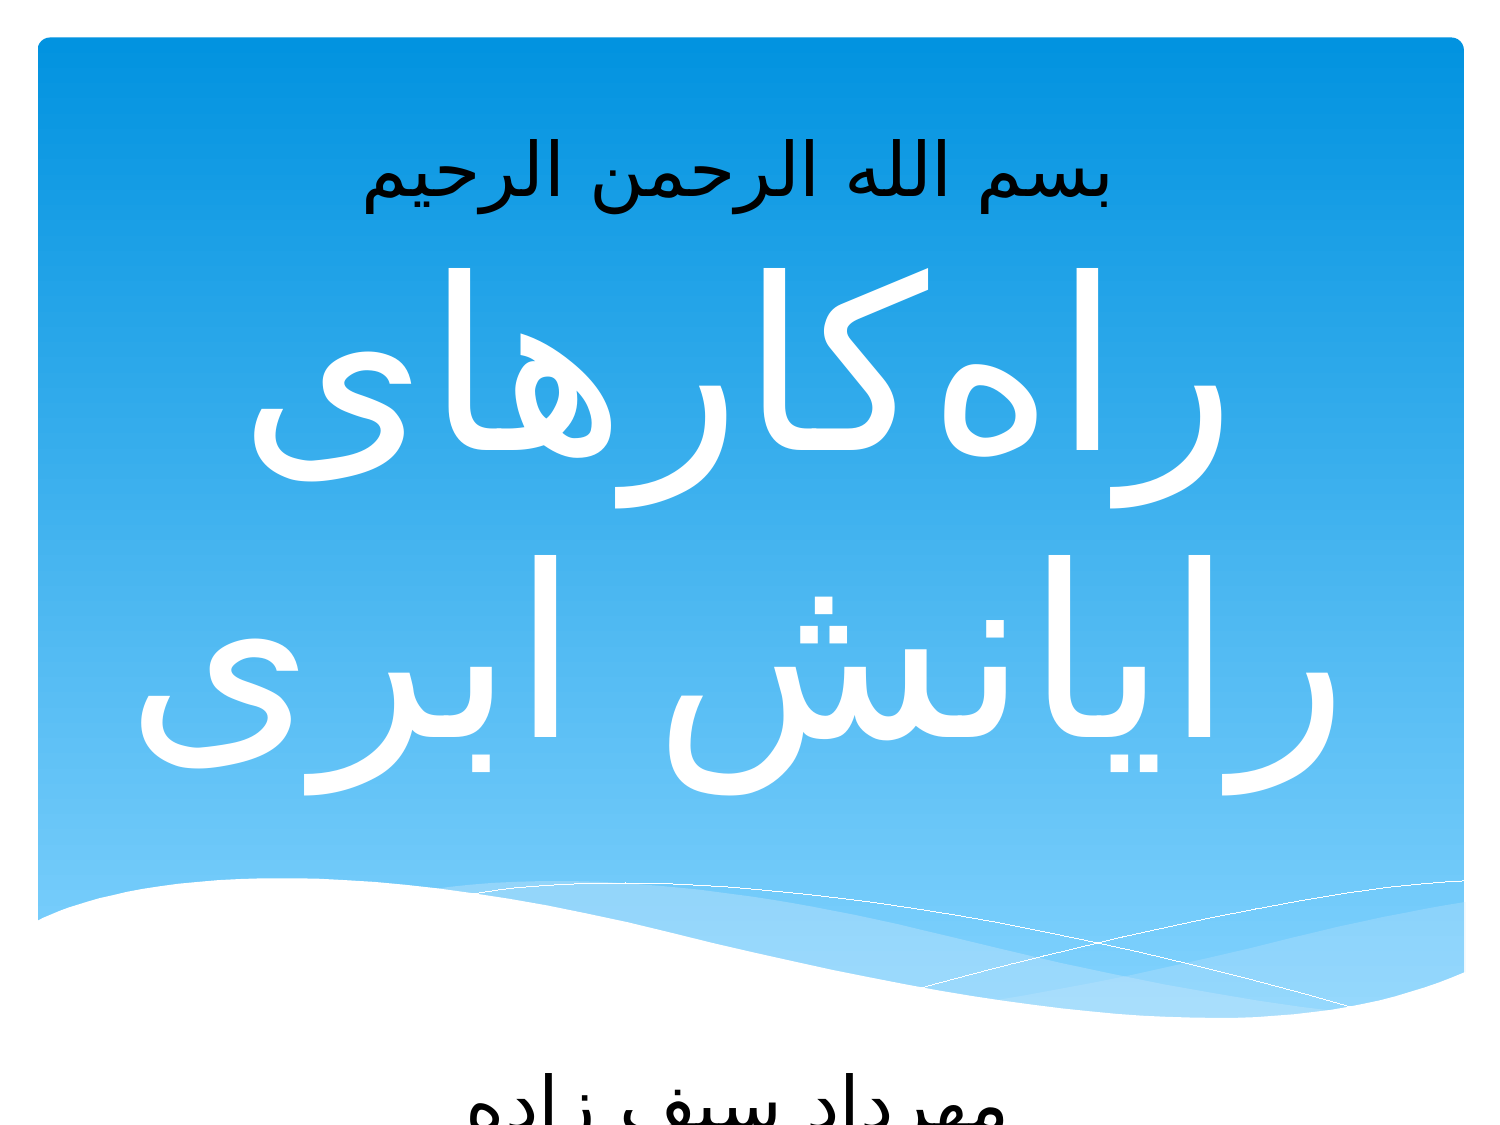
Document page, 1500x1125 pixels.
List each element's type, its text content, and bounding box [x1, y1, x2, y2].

text_box بسم الله الرحمن الرحیم راه‌کارهای رایانش ابری مهرداد سیف زاده اردیبهشت ۹۲ [17, 113, 1459, 1125]
